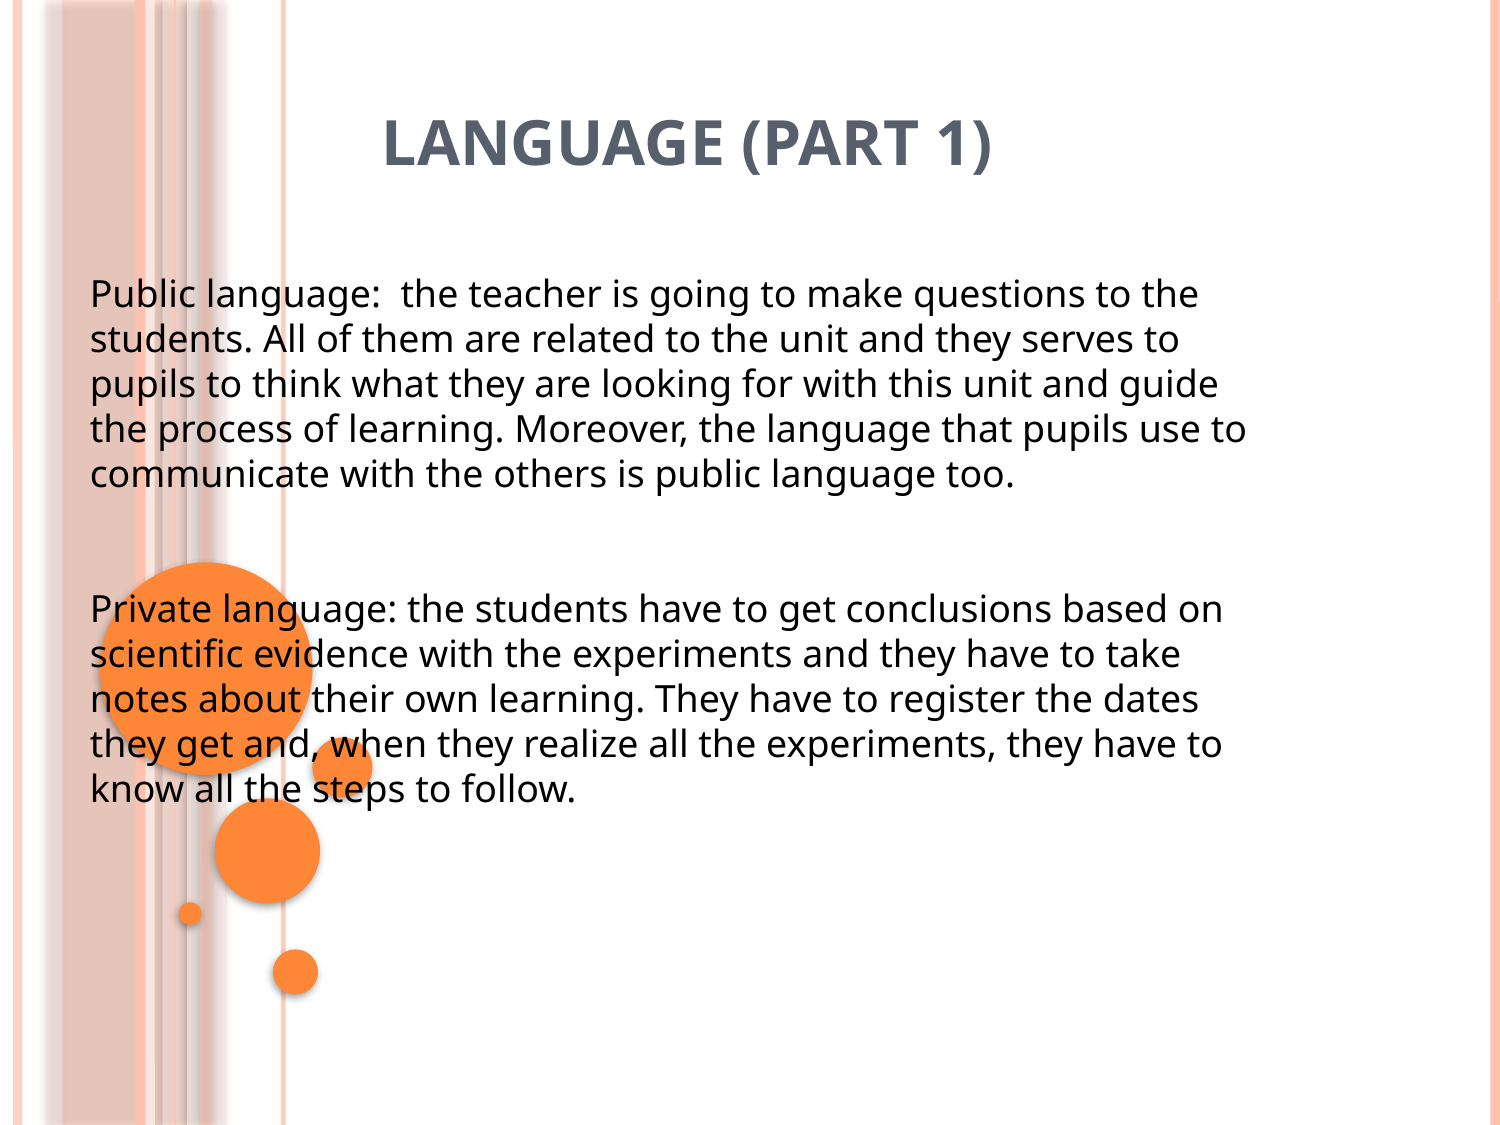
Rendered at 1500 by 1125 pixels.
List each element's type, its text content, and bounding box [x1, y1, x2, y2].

text_box Public language: the teacher is going to make questions to the students. All of them are related to the unit and they serves to pupils to think what they are looking for with this unit and guide the process of learning. Moreover, the language that pupils use to communicate with the others is public language too. Private language: the students have to get conclusions based on scientific evidence with the experiments and they have to take notes about their own learning. They have to register the dates they get and, when they realize all the experiments, they have to know all the steps to follow. [75, 262, 1300, 1062]
text_box LANGUAGE (PART 1) [75, 66, 1300, 186]
